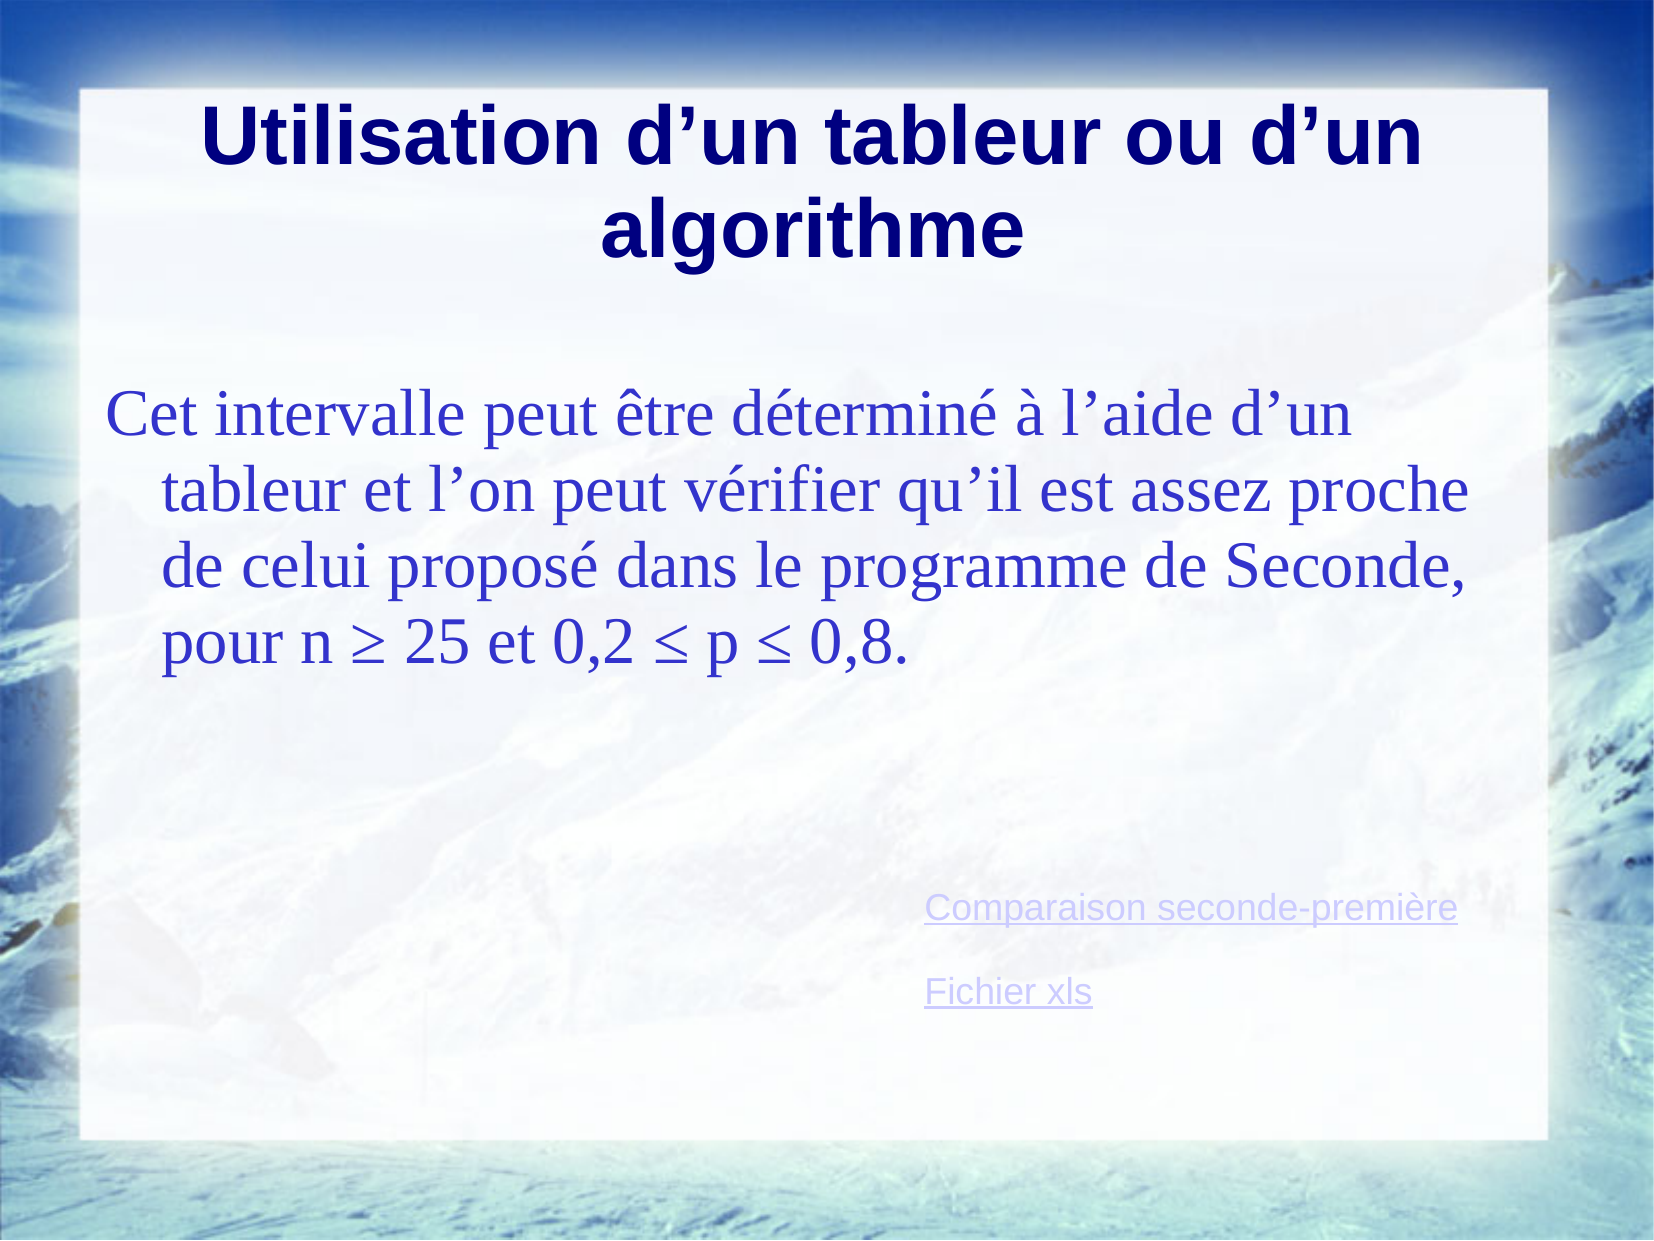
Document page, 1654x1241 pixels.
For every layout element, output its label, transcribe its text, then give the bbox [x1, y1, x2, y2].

picture [0, 0, 1654, 1240]
list Cet intervalle peut être déterminé à l’aide d’un tableur et l’on peut vérifier qu’il est assez proche de celui proposé dans le programme de Seconde, pour n ≥ 25 et 0,2 ≤ p ≤ 0,8. [104, 371, 1522, 1126]
title Utilisation d’un tableur ou d’un algorithme [104, 132, 1522, 235]
text_box Comparaison seconde-première Fichier xls [909, 879, 1607, 1021]
